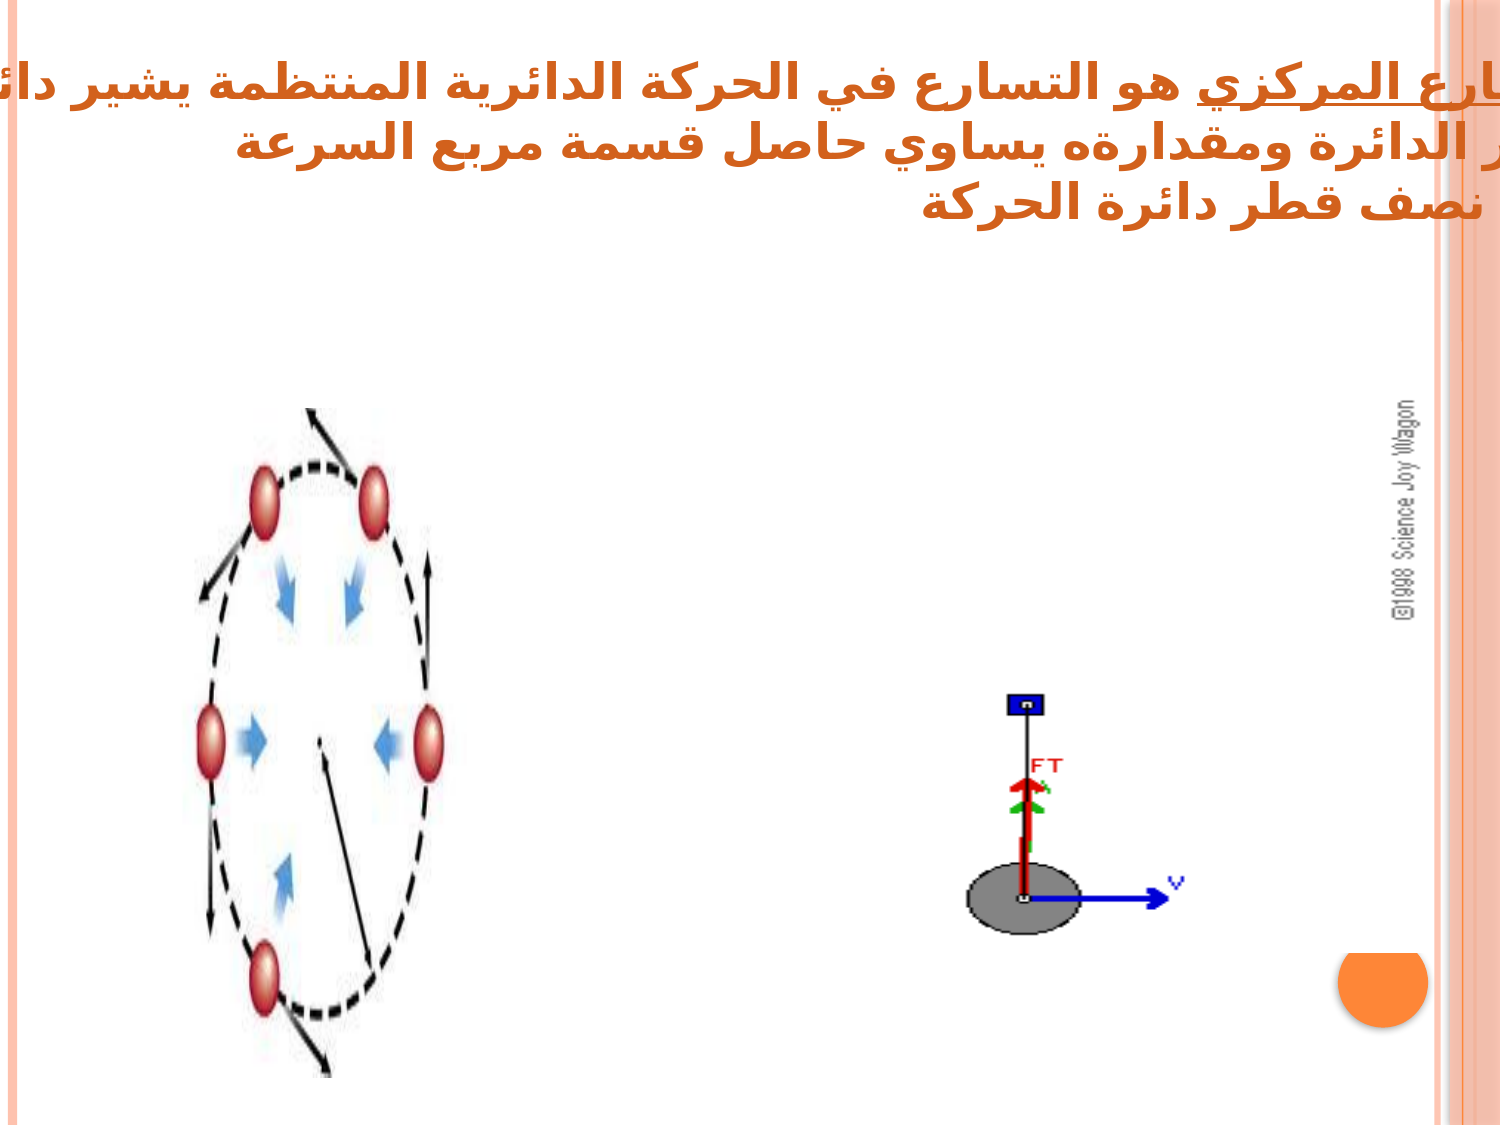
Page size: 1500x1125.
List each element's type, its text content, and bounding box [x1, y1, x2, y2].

text_box التسارع المركزي هو التسارع في الحركة الدائرية المنتظمة يشير دائما إلى مركز الدائرة ومقدارةه يساوي حاصل قسمة مربع السرعة على نصف قطر دائرة الحركة [0, 42, 1500, 358]
picture [111, 408, 526, 1079]
picture [619, 396, 1424, 953]
